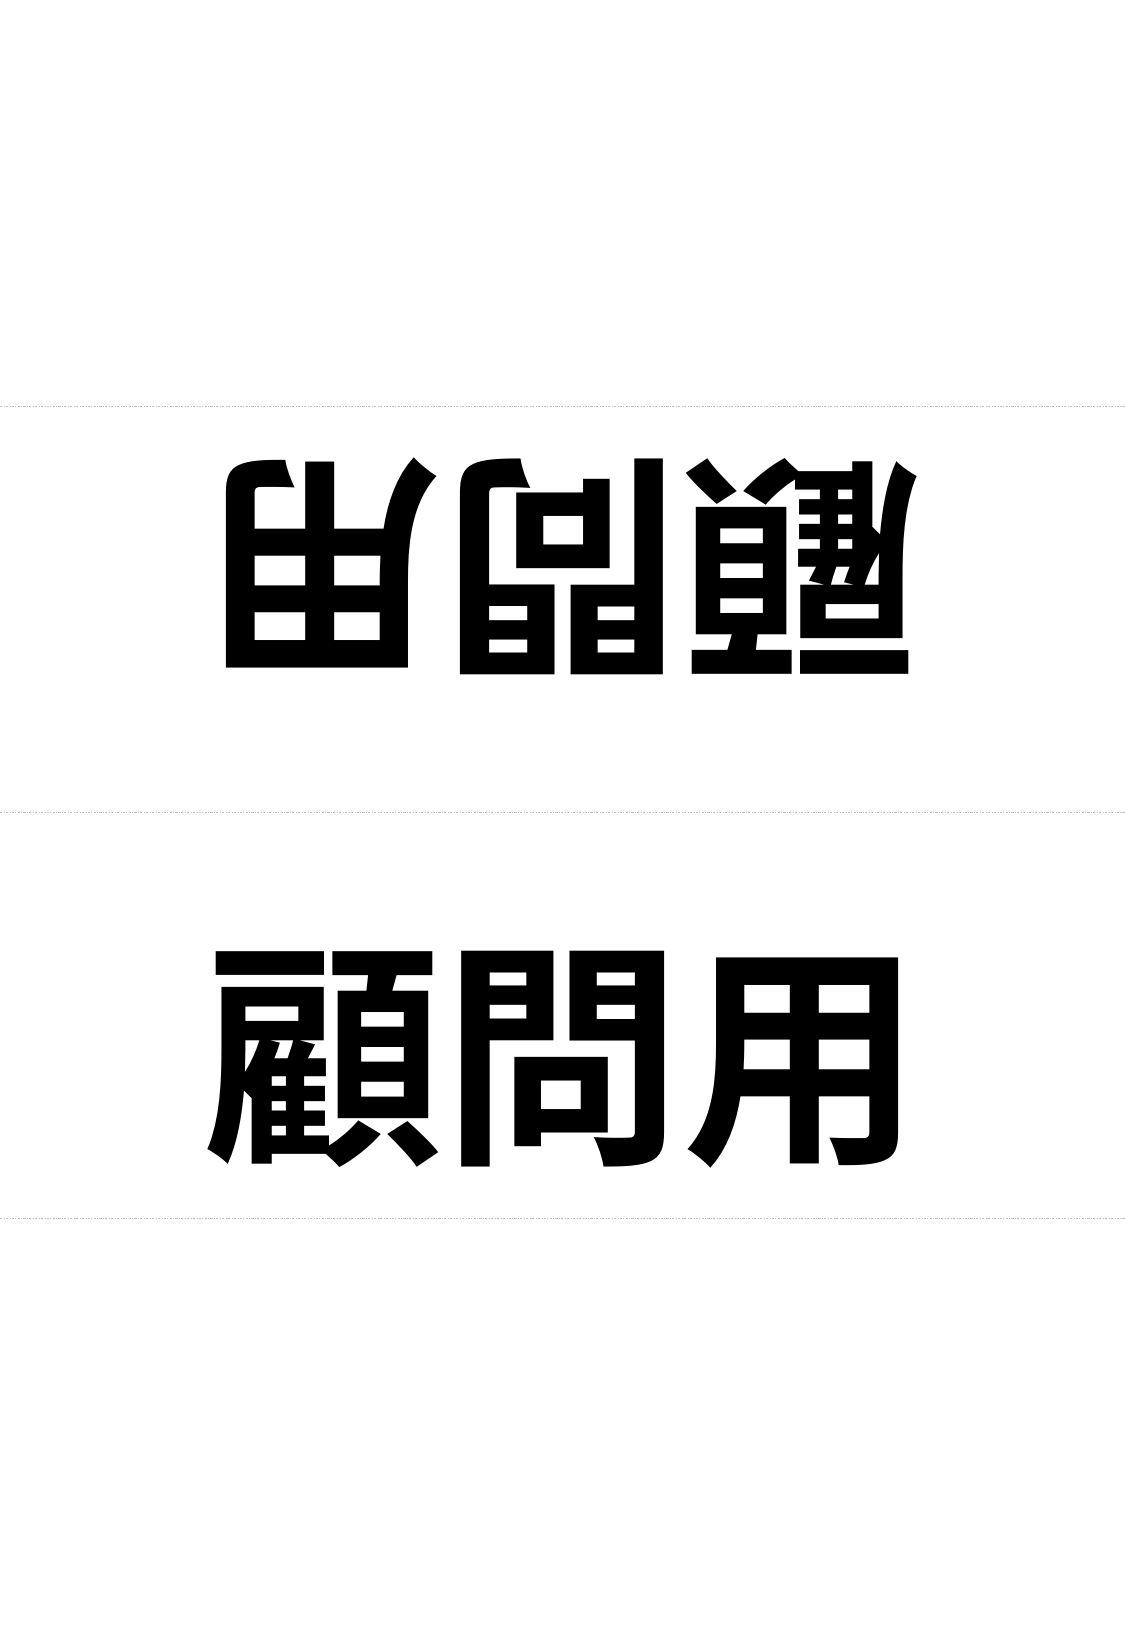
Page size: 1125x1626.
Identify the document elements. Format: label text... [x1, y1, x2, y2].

text_box 顧問用 [188, 425, 937, 728]
text_box 顧問用 [188, 898, 937, 1201]
